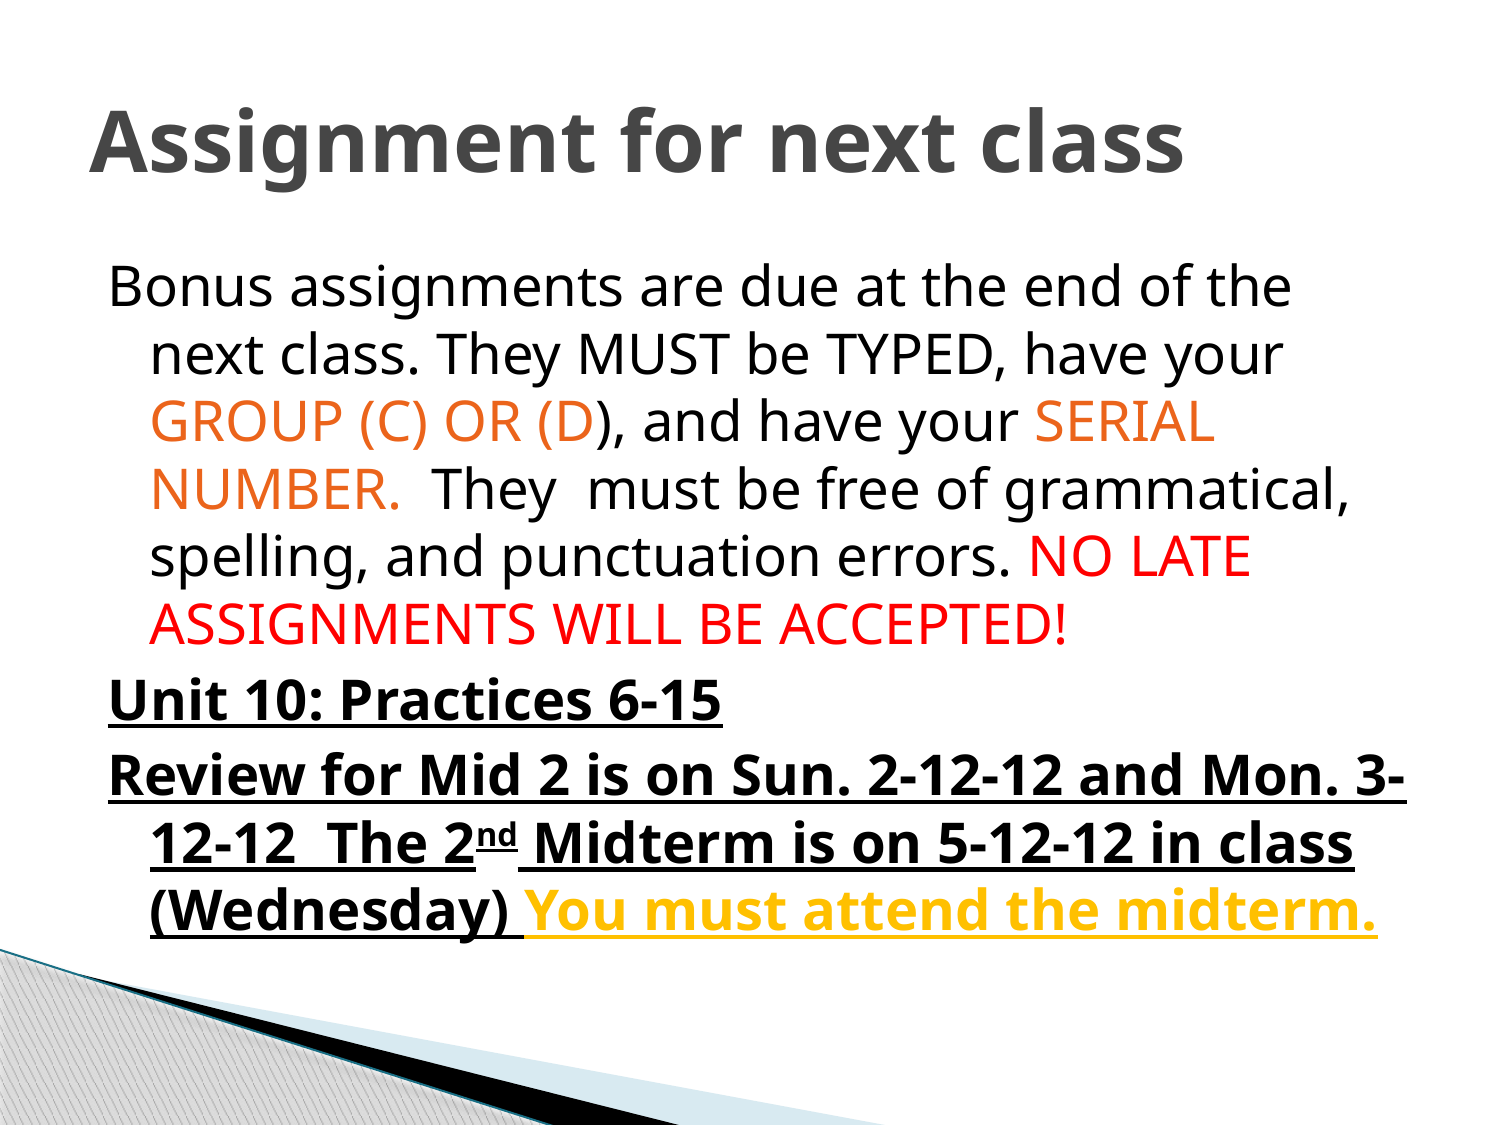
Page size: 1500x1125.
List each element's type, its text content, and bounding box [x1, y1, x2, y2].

title Assignment for next class [75, 45, 1425, 233]
list Bonus assignments are due at the end of the next class. They MUST be TYPED, have your GROUP (C) OR (D), and have your SERIAL NUMBER. They must be free of grammatical, spelling, and punctuation errors. NO LATE ASSIGNMENTS WILL BE ACCEPTED! Unit 10: Practices 6-15 Review for Mid 2 is on Sun. 2-12-12 and Mon. 3-12-12 The 2nd Midterm is on 5-12-12 in class (Wednesday) You must attend the midterm. [75, 243, 1425, 986]
